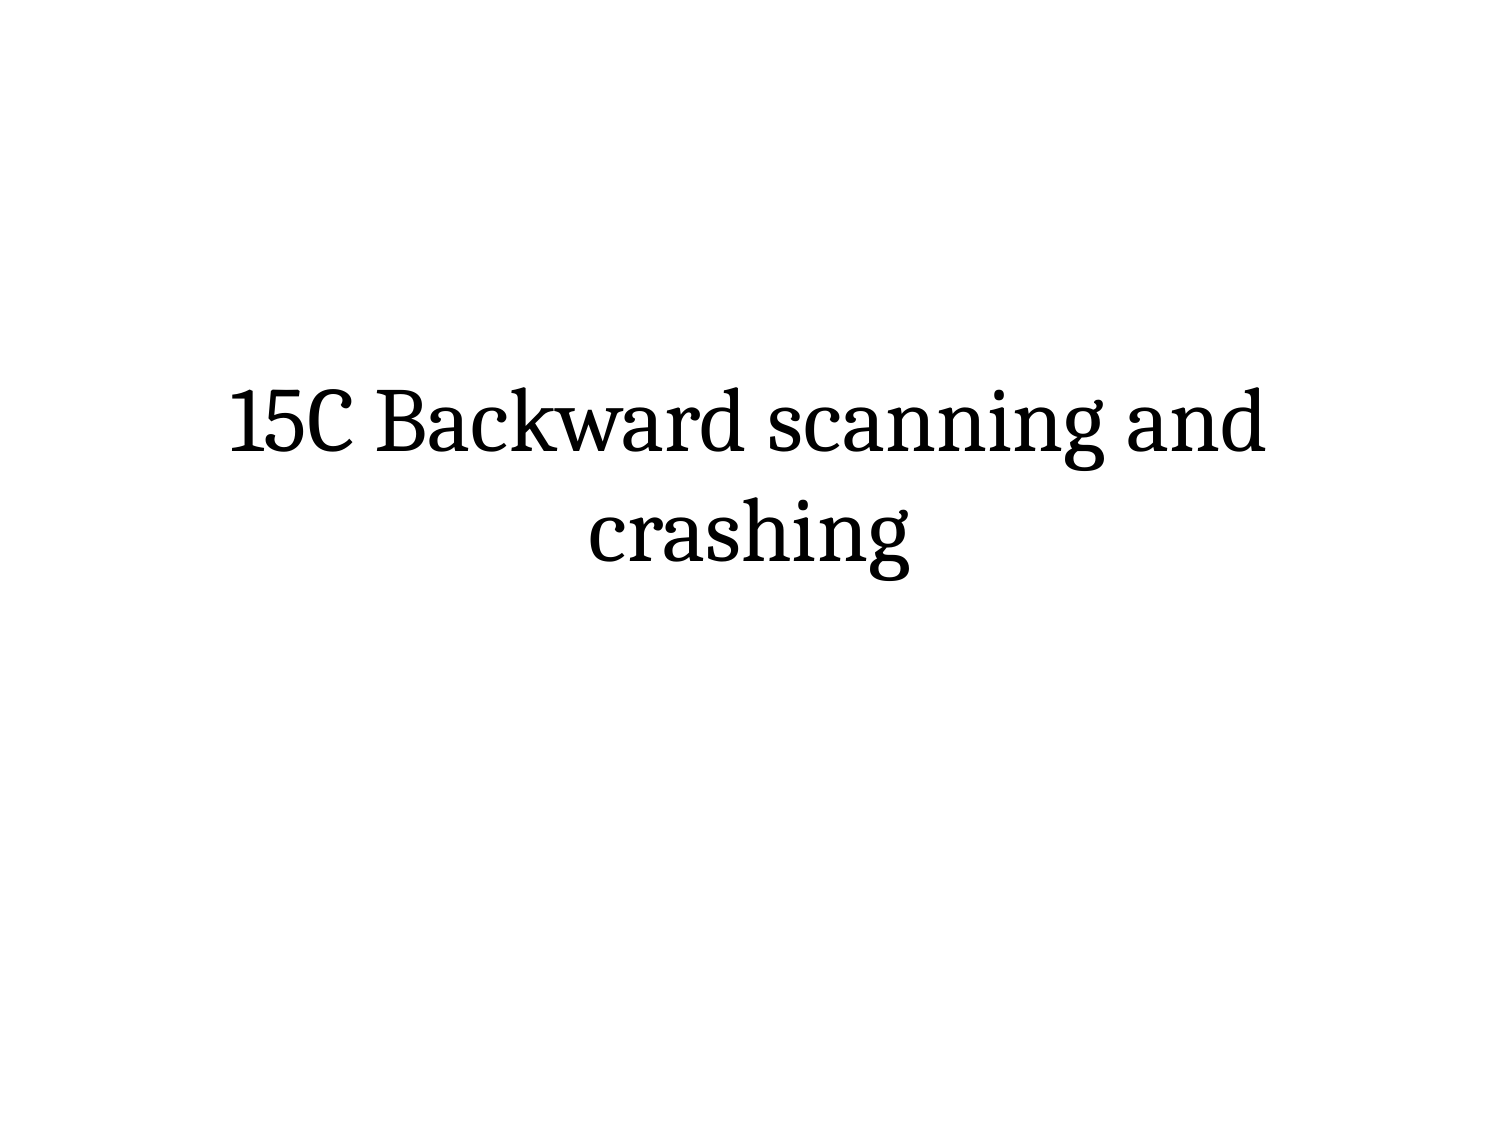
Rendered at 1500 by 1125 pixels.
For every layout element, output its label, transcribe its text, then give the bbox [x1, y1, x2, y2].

title 15C Backward scanning and crashing [112, 349, 1388, 591]
